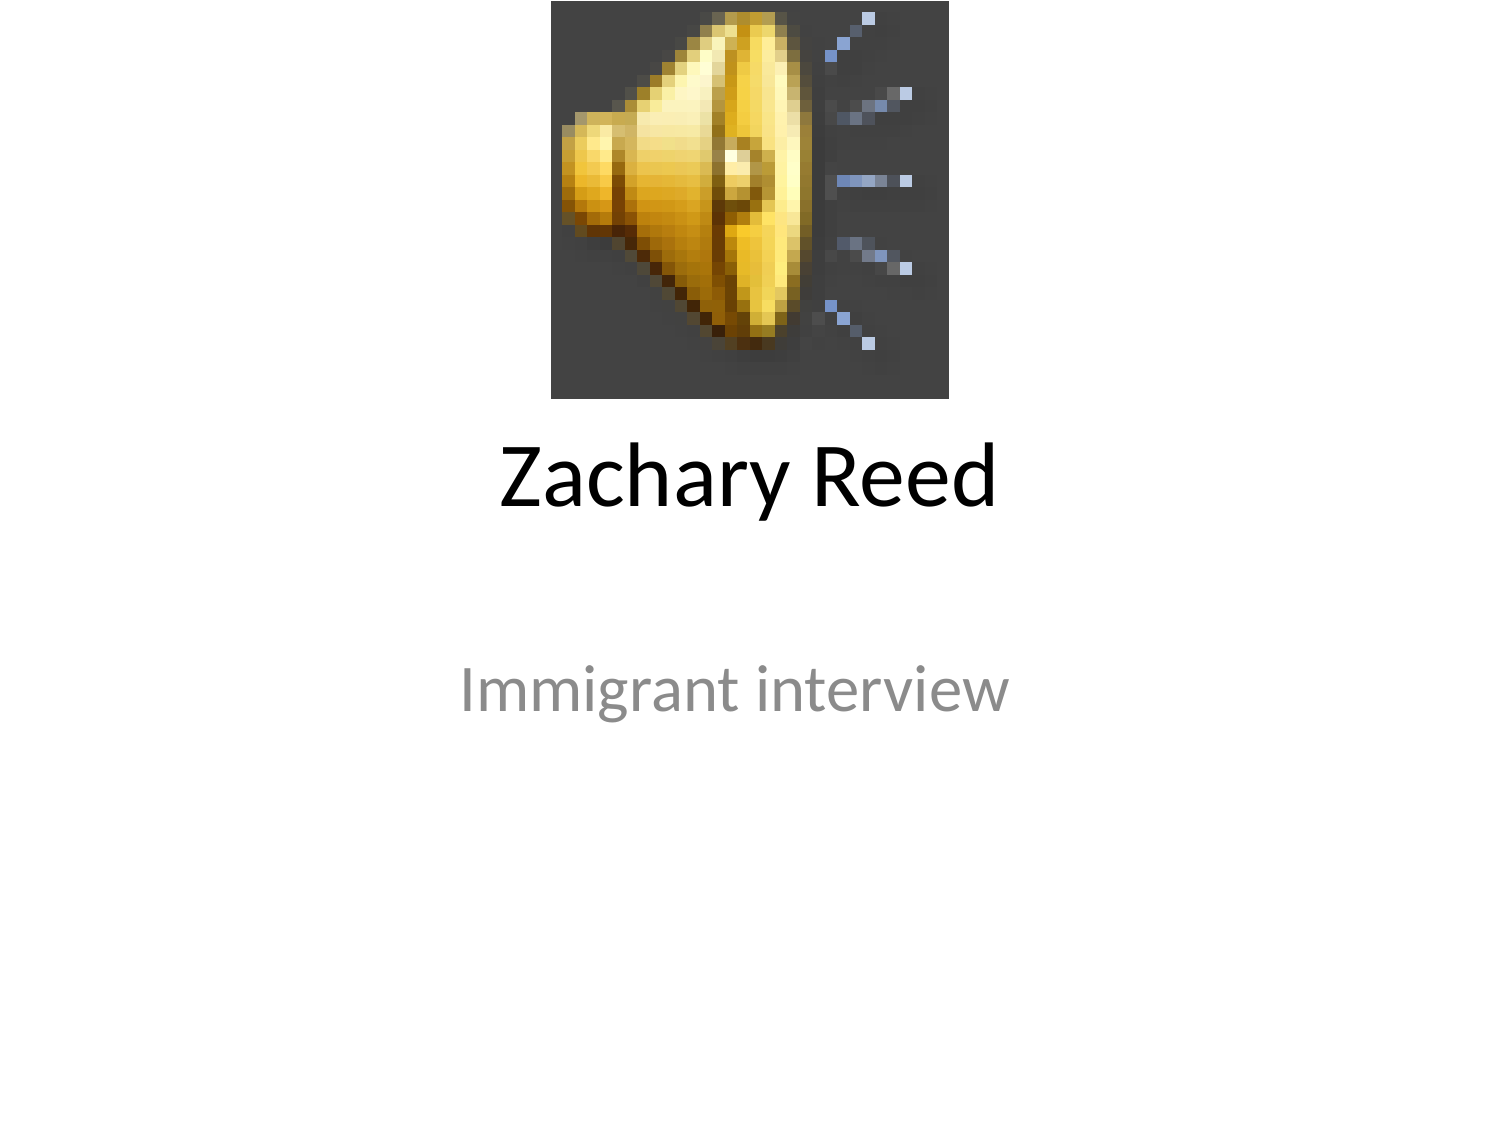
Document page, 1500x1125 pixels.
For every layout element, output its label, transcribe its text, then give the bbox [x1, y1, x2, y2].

title Zachary Reed [112, 349, 1388, 591]
subtitle Immigrant interview [225, 637, 1275, 925]
picture [549, 0, 951, 401]
